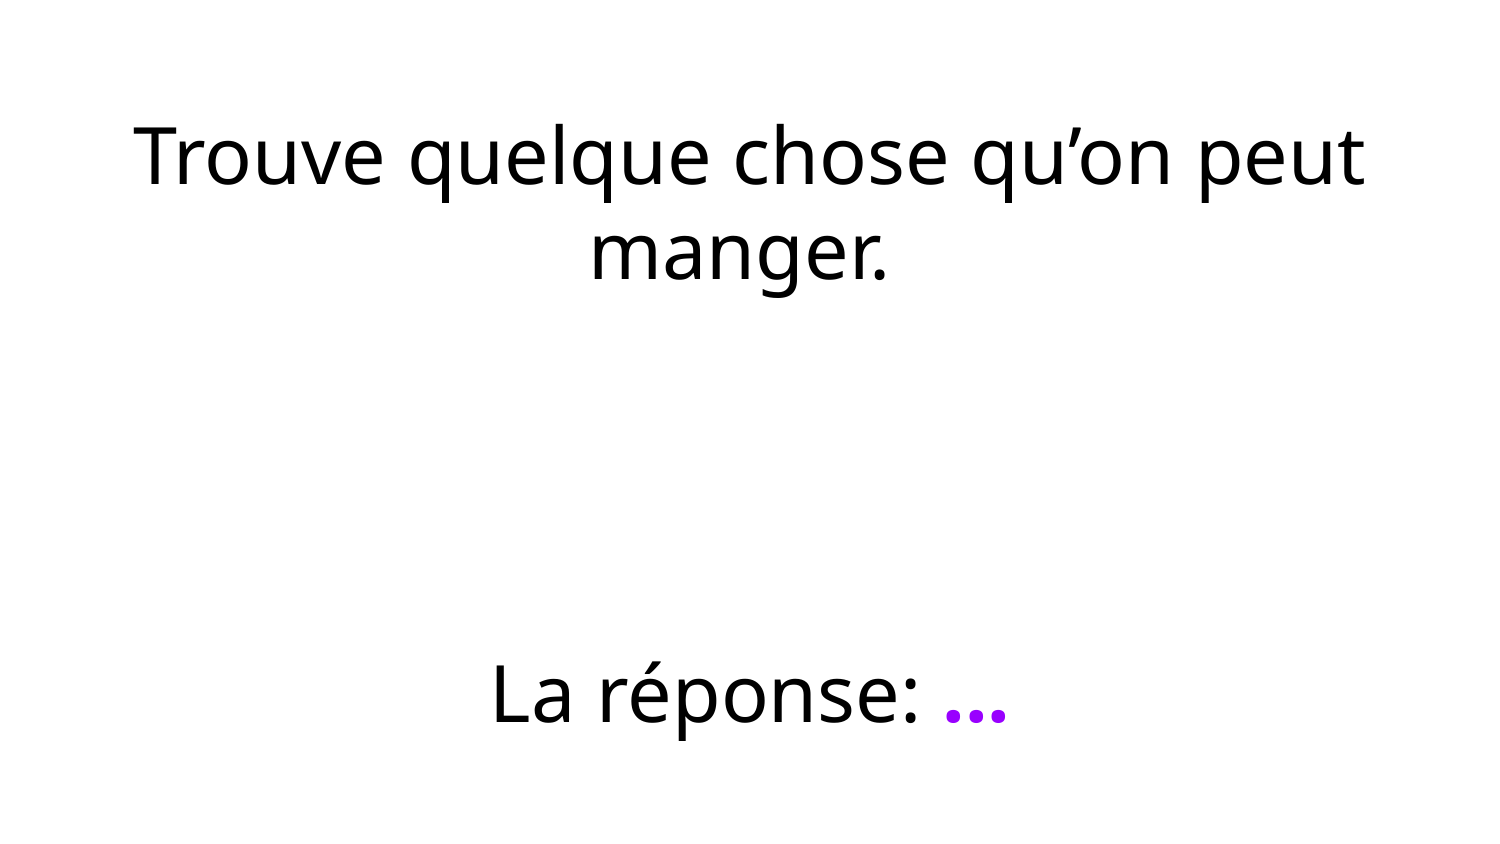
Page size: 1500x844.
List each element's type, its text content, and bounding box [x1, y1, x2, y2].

text_box La réponse: ... [17, 628, 1483, 754]
text_box Trouve quelque chose qu’on peut manger. [17, 90, 1483, 216]
